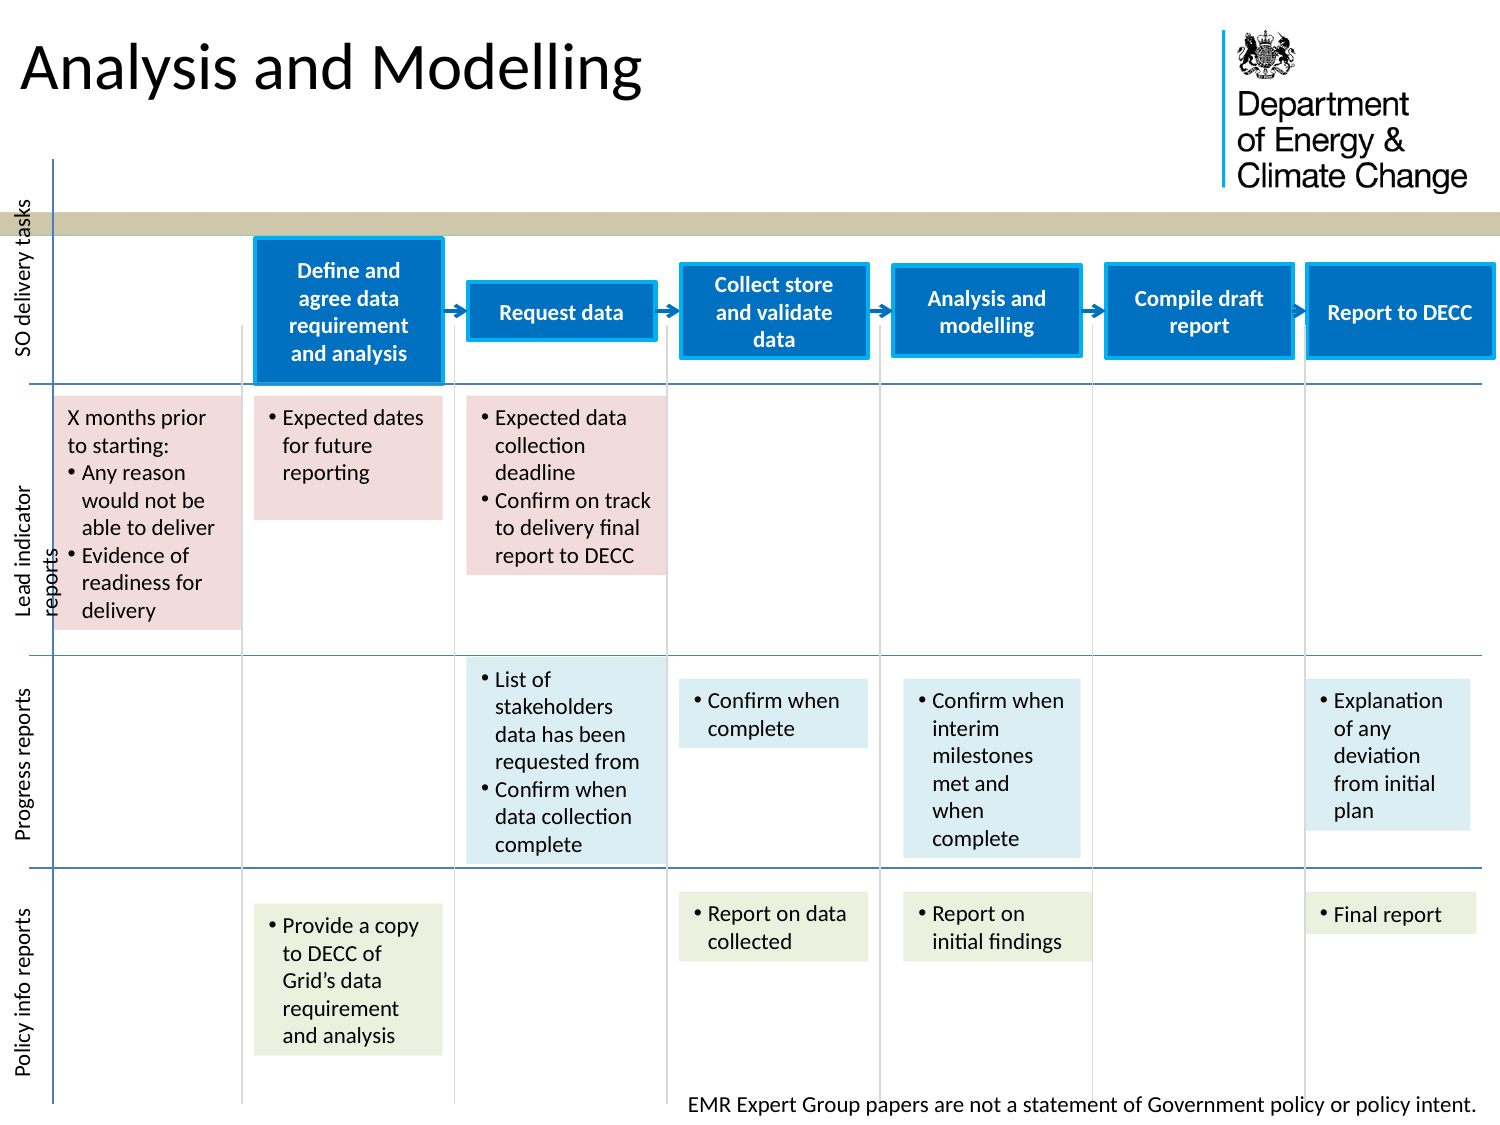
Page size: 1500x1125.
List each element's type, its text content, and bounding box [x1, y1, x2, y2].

text_box Request data [466, 280, 658, 323]
text_box Lead indicator reports [0, 407, 48, 632]
picture [1222, 30, 1467, 194]
text_box EMR Expert Group papers are not a statement of Government policy or policy intent. [673, 1082, 1500, 1125]
text_box X months prior to starting: Any reason would not be able to deliver Evidence of readiness for delivery [57, 395, 236, 630]
text_box Policy info reports [0, 856, 48, 1093]
text_box Progress reports [0, 670, 48, 856]
text_box Define and agree data requirement and analysis [253, 236, 445, 323]
text_box SO delivery tasks [0, 147, 58, 372]
text_box Compile draft report [1104, 262, 1295, 323]
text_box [241, 324, 1306, 1105]
title Analysis and Modelling [5, 0, 715, 126]
text_box Final report [1310, 891, 1477, 934]
text_box Report to DECC [1305, 262, 1496, 360]
text_box Collect store and validate data [679, 262, 870, 323]
text_box Explanation of any deviation from initial plan [1310, 678, 1471, 831]
text_box Analysis and modelling [891, 263, 1083, 323]
picture [58, 208, 1500, 236]
